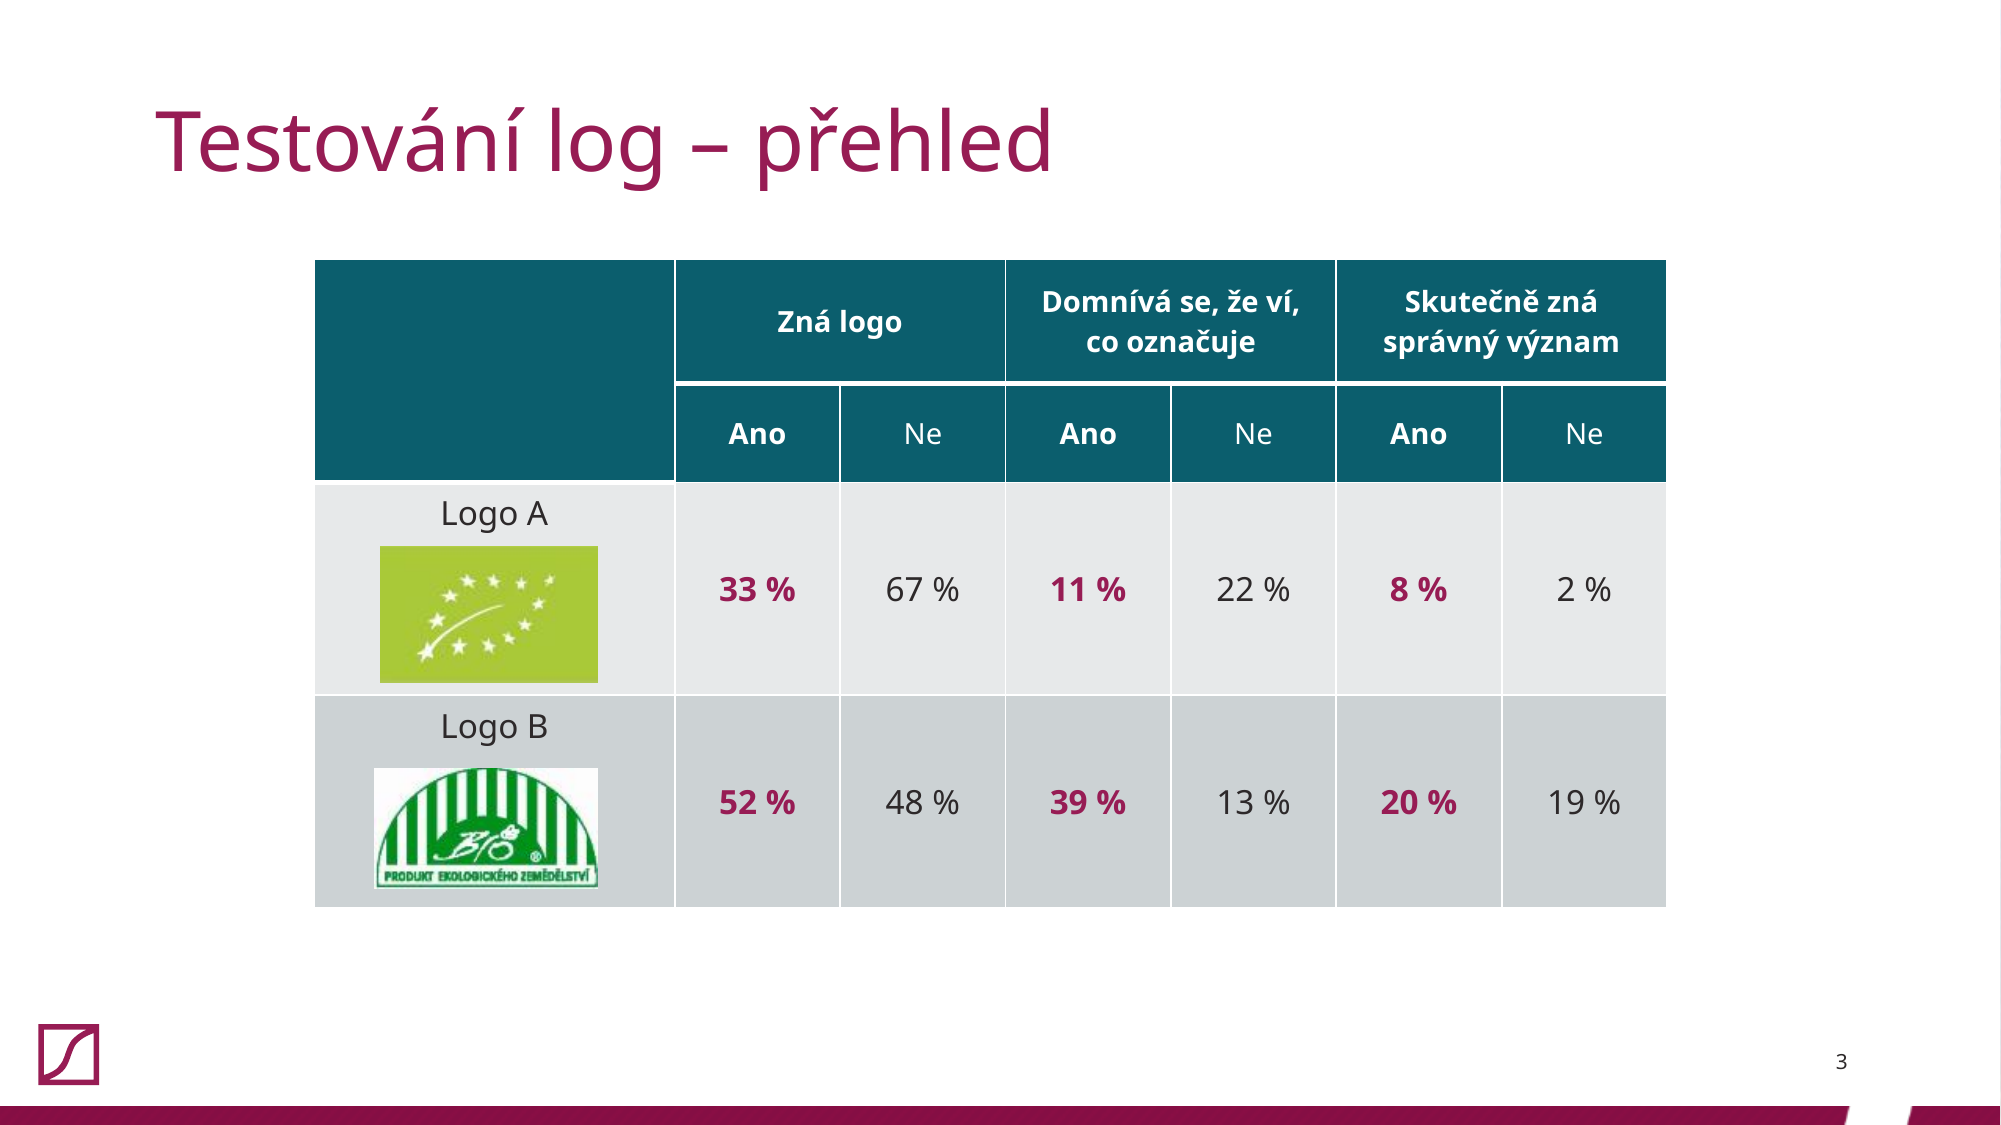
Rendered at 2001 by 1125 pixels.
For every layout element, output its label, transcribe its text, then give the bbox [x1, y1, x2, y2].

table_header Domnívá se, že ví, co označuje [1006, 260, 1335, 381]
table_cell Ne [1172, 386, 1335, 482]
slide_number 3 [1639, 1041, 1863, 1085]
table_cell Ano [1006, 386, 1170, 482]
table_cell 11 % [1006, 483, 1170, 694]
table_cell 19 % [1503, 696, 1666, 907]
table_cell 8 % [1337, 483, 1501, 694]
table_cell 67 % [841, 483, 1005, 694]
table_cell 2 % [1503, 483, 1666, 694]
table_header Zná logo [676, 260, 1005, 381]
table_cell 22 % [1172, 483, 1335, 694]
table_cell 33 % [676, 483, 839, 694]
table_cell Ano [676, 386, 839, 482]
table_header [315, 260, 674, 480]
table_cell 13 % [1172, 696, 1335, 907]
picture [380, 546, 598, 683]
picture [0, 0, 2001, 1125]
table_cell 20 % [1337, 696, 1501, 907]
table_cell Ano [1337, 386, 1501, 482]
table_cell Logo B [315, 696, 674, 907]
table_cell Logo A [315, 485, 674, 694]
table_cell Ne [841, 386, 1005, 482]
table_cell 48 % [841, 696, 1005, 907]
table_cell 52 % [676, 696, 839, 907]
picture [374, 768, 598, 889]
title Testování log – přehled [140, 59, 1863, 222]
table_header Skutečně zná správný význam [1337, 260, 1666, 381]
table_cell Ne [1503, 386, 1666, 482]
table_cell 39 % [1006, 696, 1170, 907]
